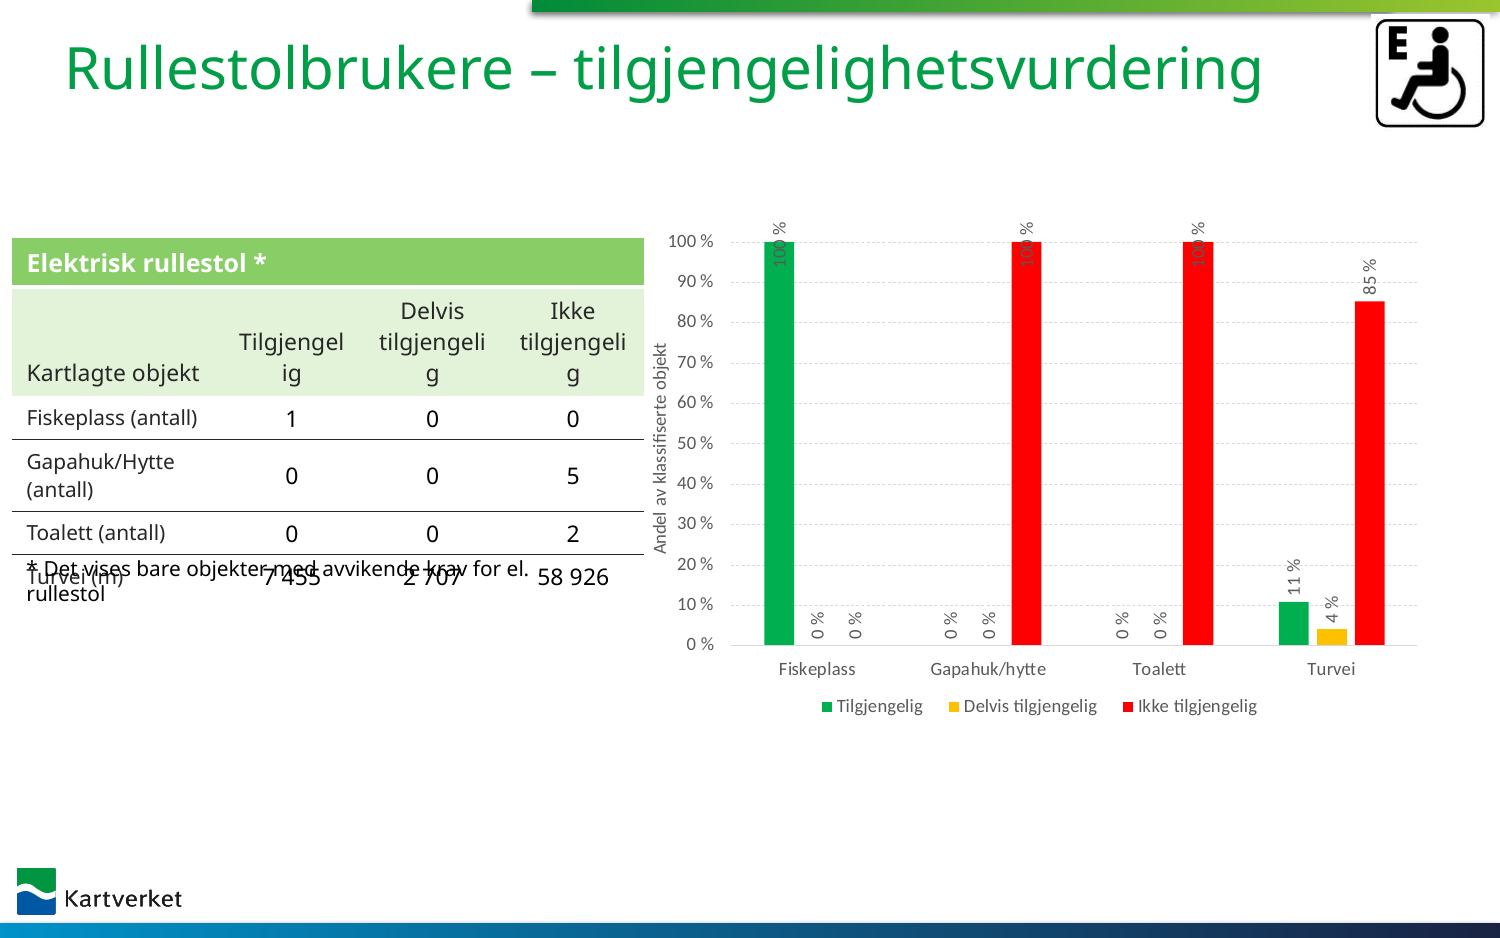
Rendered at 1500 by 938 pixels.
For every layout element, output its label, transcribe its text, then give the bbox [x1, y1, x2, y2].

table_cell 0 [222, 512, 362, 548]
text_box * Det vises bare objekter med avvikende krav for el. rullestol [11, 548, 597, 613]
table_cell 0 [362, 396, 503, 439]
text_box Rullestolbrukere – tilgjengelighetsvurdering [49, 12, 1372, 109]
table_header Elektrisk rullestol * [12, 238, 638, 285]
picture [643, 218, 1428, 728]
table_cell 5 [503, 440, 638, 511]
table_cell 0 [503, 396, 638, 439]
table_cell 0 [362, 512, 503, 548]
table_cell Toalett (antall) [12, 512, 222, 548]
table_cell Fiskeplass (antall) [12, 396, 222, 439]
table_cell 58 926 [597, 555, 638, 598]
table_cell Tilgjengelig [222, 289, 362, 396]
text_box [1371, 13, 1491, 133]
table_cell 0 [222, 440, 362, 511]
table_cell Kartlagte objekt [12, 289, 222, 396]
table_cell 1 [222, 396, 362, 439]
table_cell Delvis tilgjengelig [362, 289, 503, 396]
table_cell Gapahuk/Hytte (antall) [12, 440, 222, 511]
table_cell 0 [362, 440, 503, 511]
table_cell 2 [503, 512, 638, 554]
table_cell Ikke tilgjengelig [503, 289, 638, 396]
